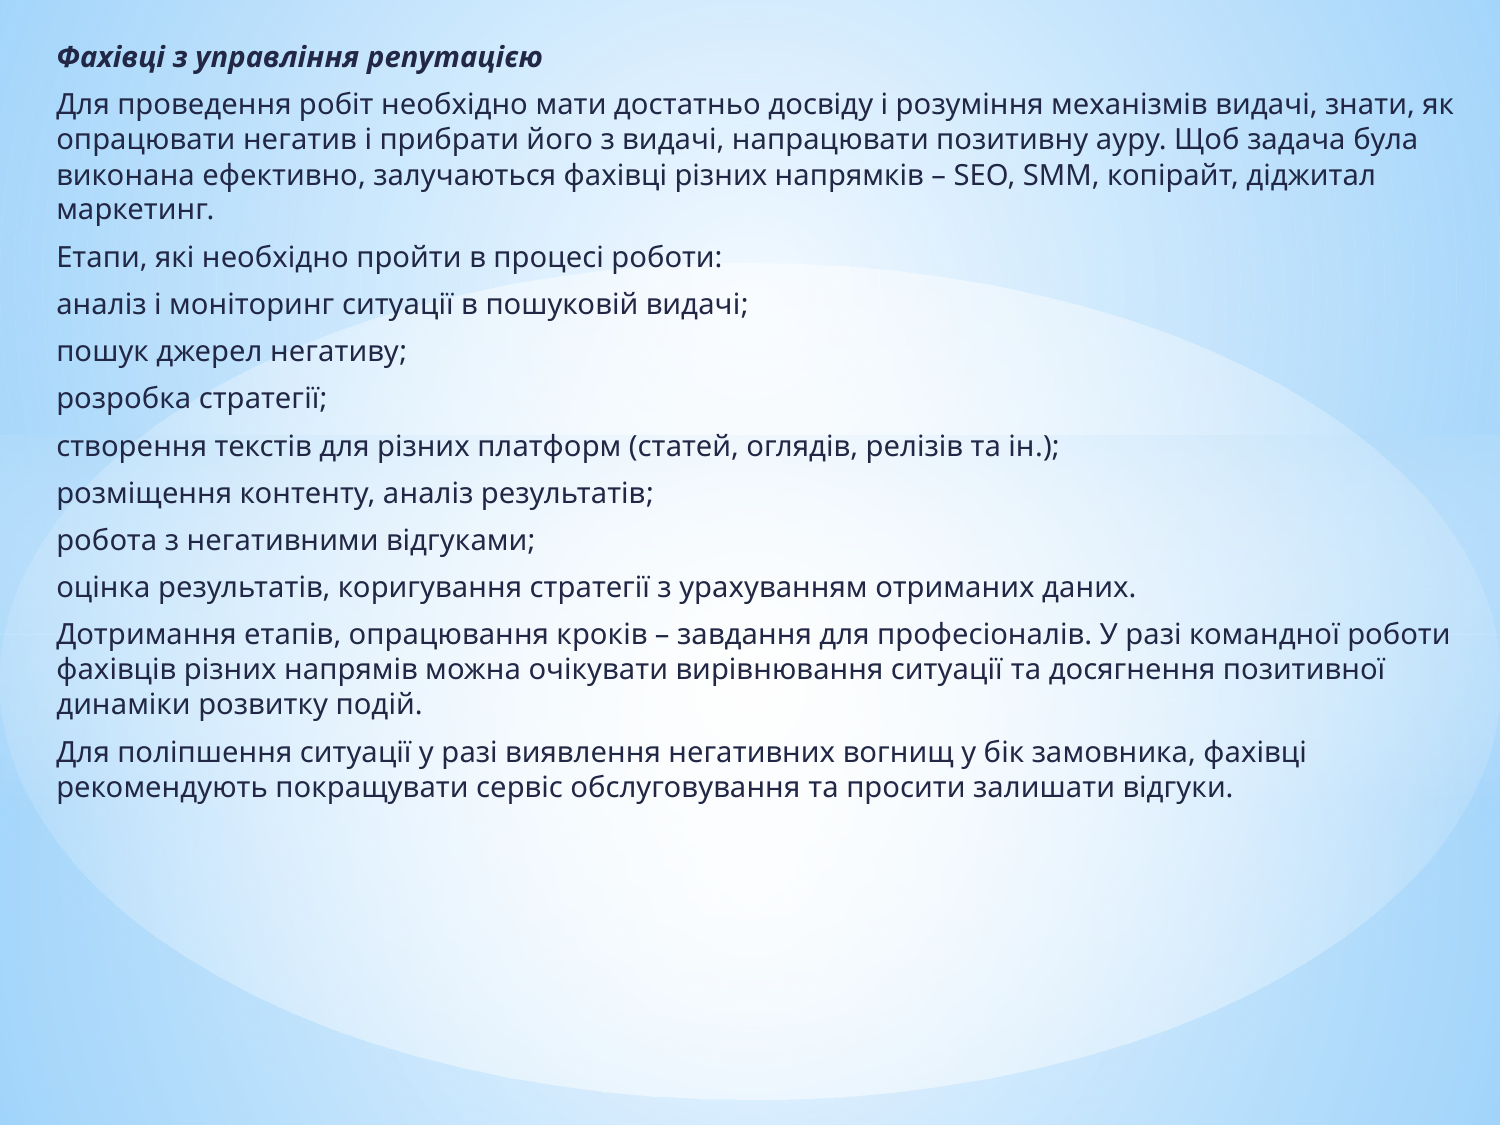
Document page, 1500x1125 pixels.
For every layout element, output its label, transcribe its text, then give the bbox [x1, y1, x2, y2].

subtitle Фахівці з управління репутацією Для проведення робіт необхідно мати достатньо досвіду і розуміння механізмів видачі, знати, як опрацювати негатив і прибрати його з видачі, напрацювати позитивну ауру. Щоб задача була виконана ефективно, залучаються фахівці різних напрямків – SEO, SMM, копірайт, діджитал маркетинг. Етапи, які необхідно пройти в процесі роботи: аналіз і моніторинг ситуації в пошуковій видачі; пошук джерел негативу; розробка стратегії; створення текстів для різних платформ (статей, оглядів, релізів та ін.); розміщення контенту, аналіз результатів; робота з негативними відгуками; оцінка результатів, коригування стратегії з урахуванням отриманих даних. Дотримання етапів, опрацювання кроків – завдання для професіоналів. У разі командної роботи фахівців різних напрямів можна очікувати вирівнювання ситуації та досягнення позитивної динаміки розвитку подій. Для поліпшення ситуації у разі виявлення негативних вогнищ у бік замовника, фахівці рекомендують покращувати сервіс обслуговування та просити залишати відгуки. [41, 30, 1471, 1094]
